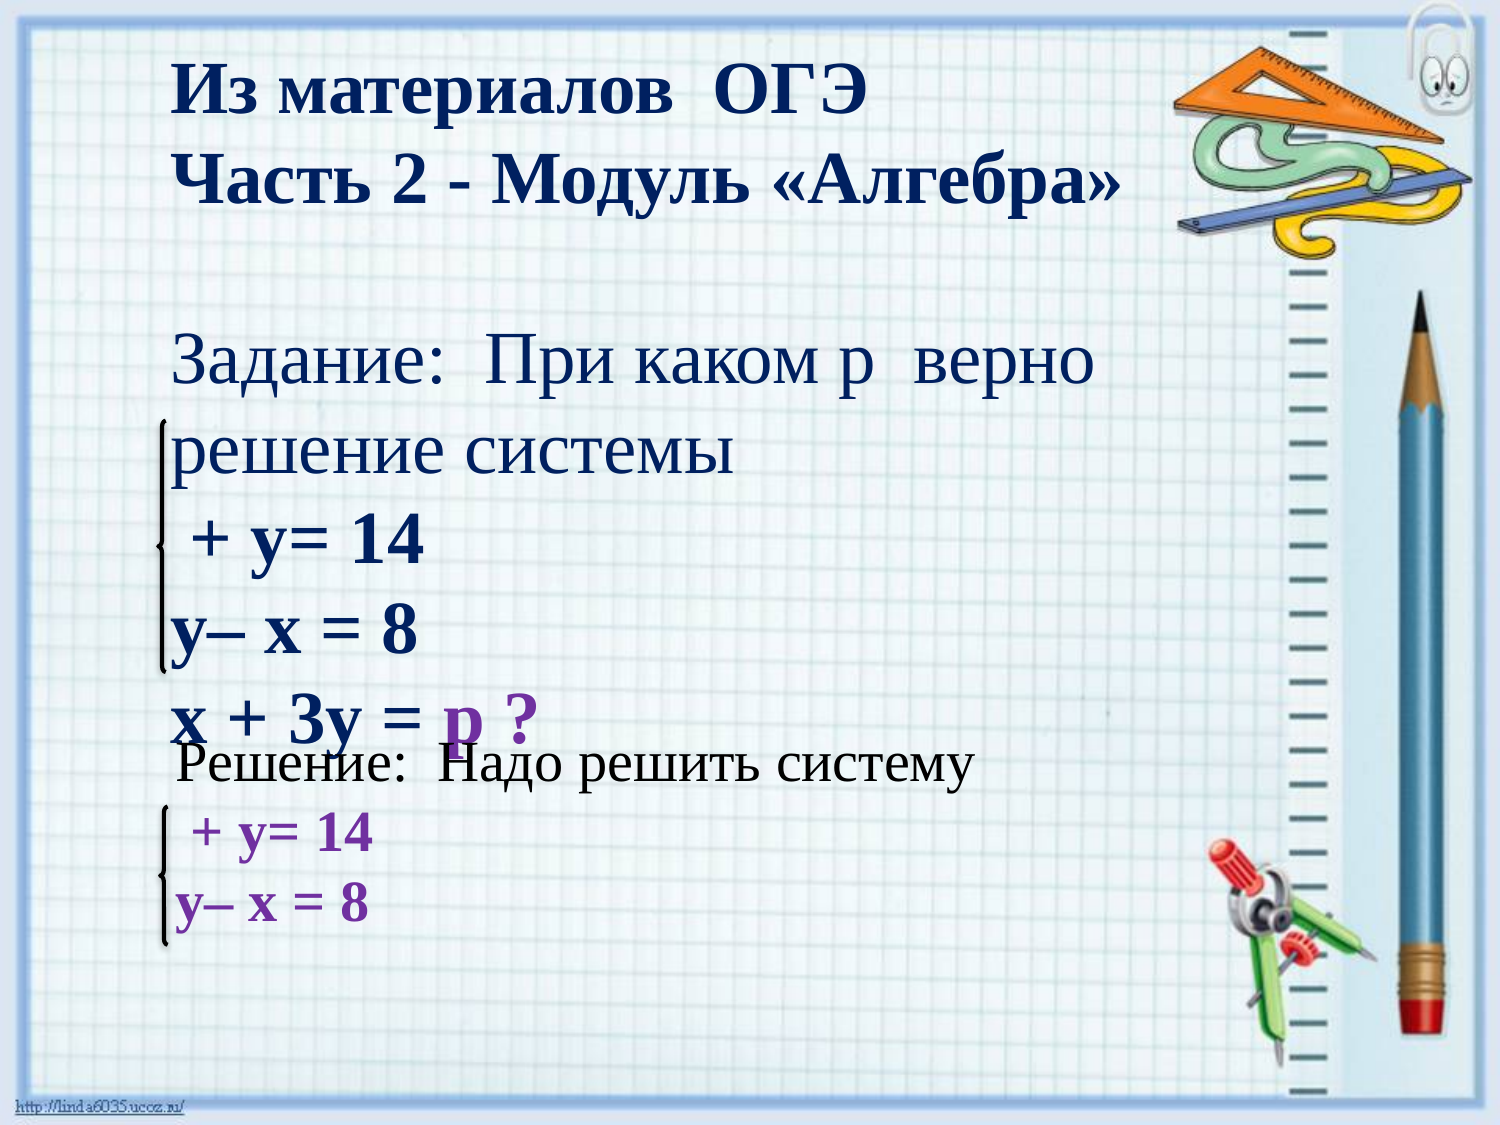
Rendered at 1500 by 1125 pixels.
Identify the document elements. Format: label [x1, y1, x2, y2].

text_box [158, 804, 169, 947]
picture [0, 0, 1500, 1125]
text_box [156, 418, 167, 674]
